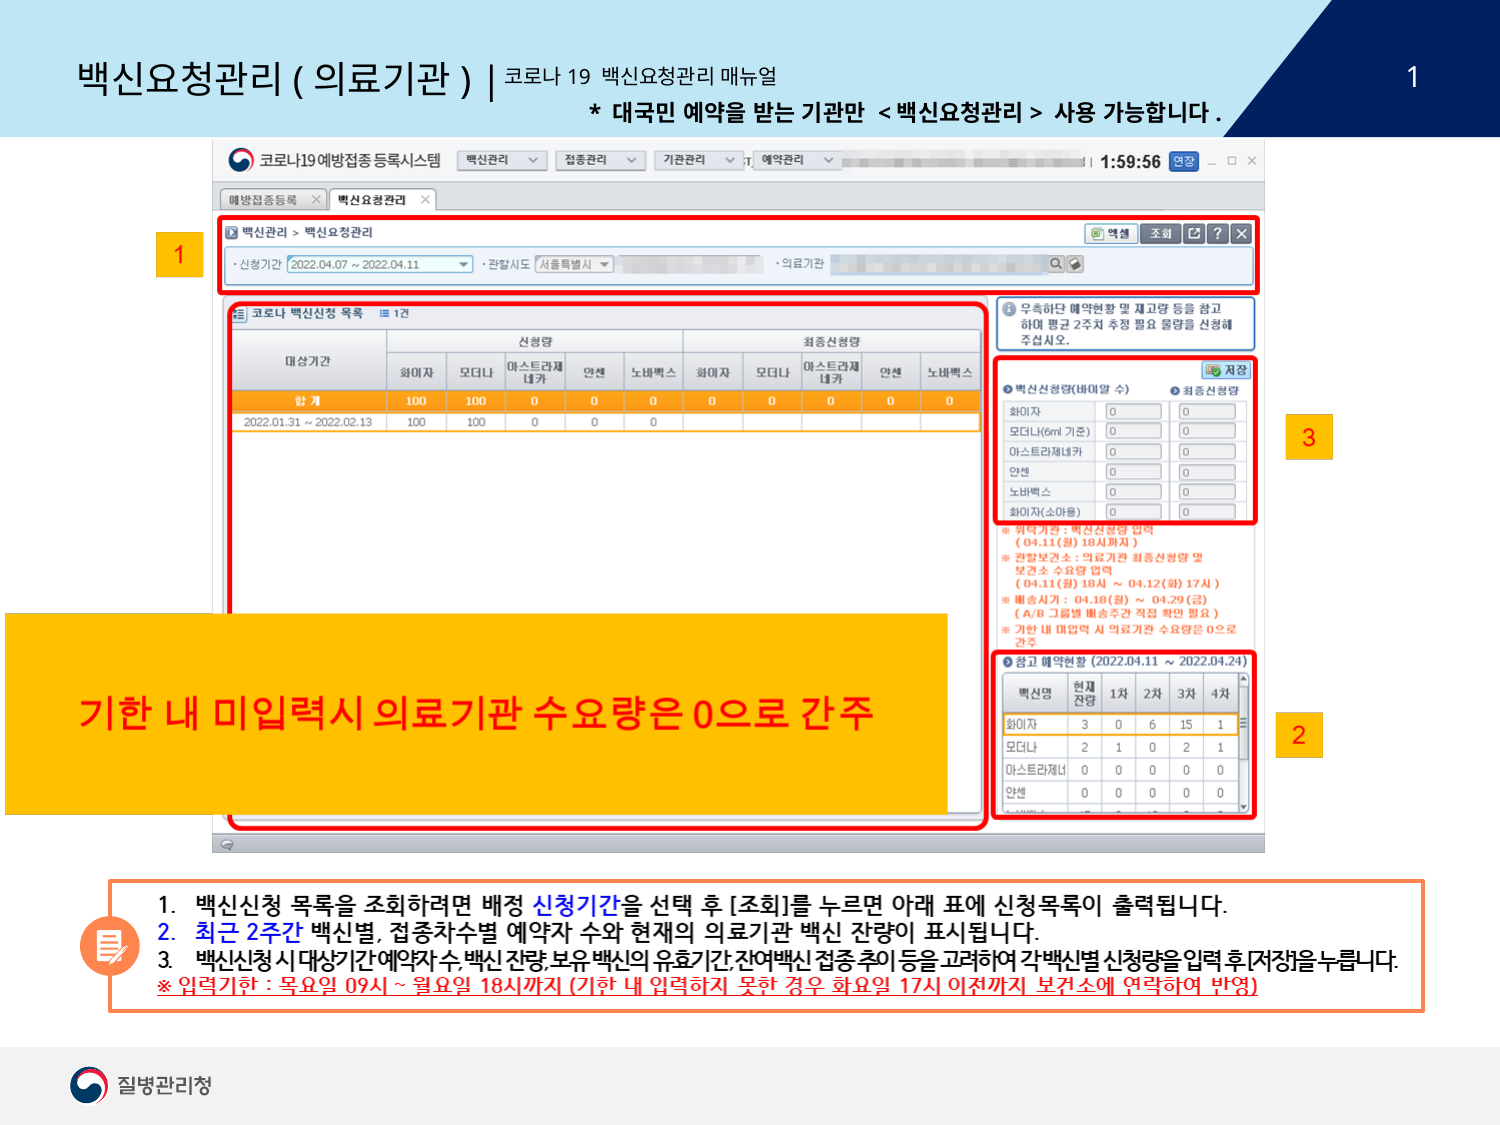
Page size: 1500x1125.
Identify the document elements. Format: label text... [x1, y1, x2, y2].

text_box * 대국민 예약을 받는 기관만 <백신요청관리> 사용 가능합니다. [572, 90, 1323, 134]
picture [5, 140, 1435, 1018]
text_box 1 [1367, 40, 1460, 112]
text_box 코로나19 백신요청관리 매뉴얼 [490, 52, 1156, 100]
text_box 백신요청관리(의료기관) | [61, 42, 609, 114]
